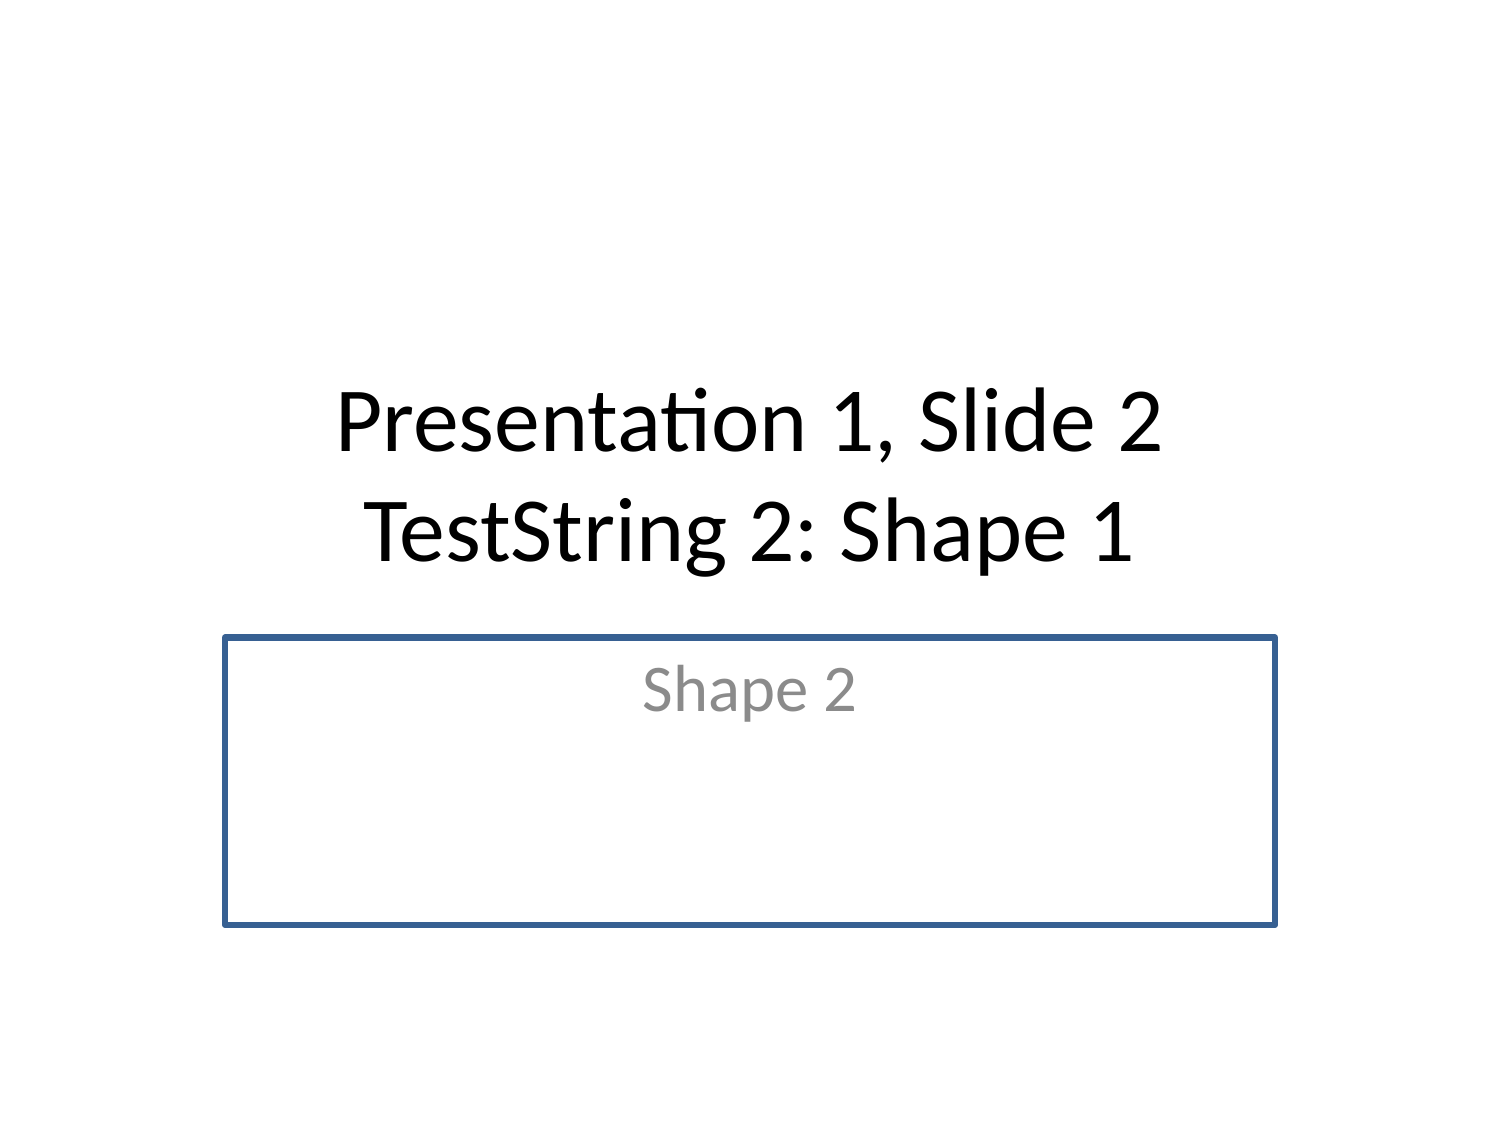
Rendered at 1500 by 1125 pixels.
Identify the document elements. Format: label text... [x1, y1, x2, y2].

title Presentation 1, Slide 2 TestString 2: Shape 1 [112, 349, 1388, 591]
subtitle Shape 2 [225, 637, 1275, 925]
